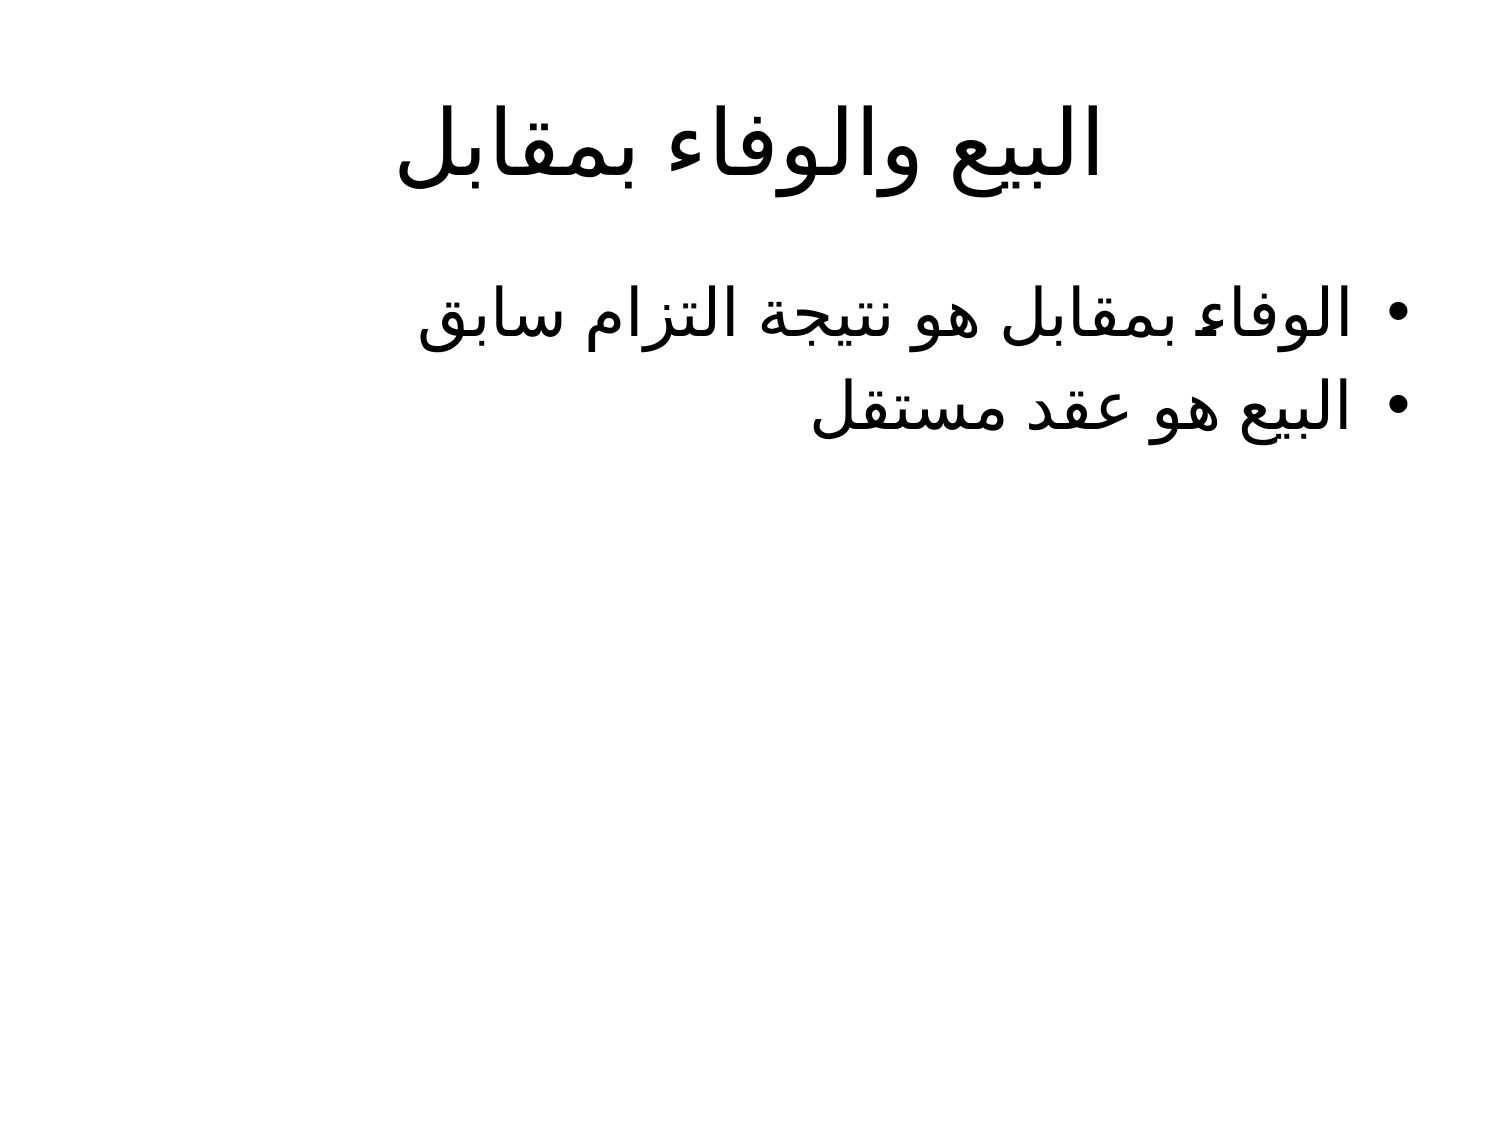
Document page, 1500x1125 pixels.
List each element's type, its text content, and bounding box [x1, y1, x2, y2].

list الوفاء بمقابل هو نتيجة التزام سابق البيع هو عقد مستقل [75, 262, 1425, 1005]
title البيع والوفاء بمقابل [75, 45, 1425, 233]
